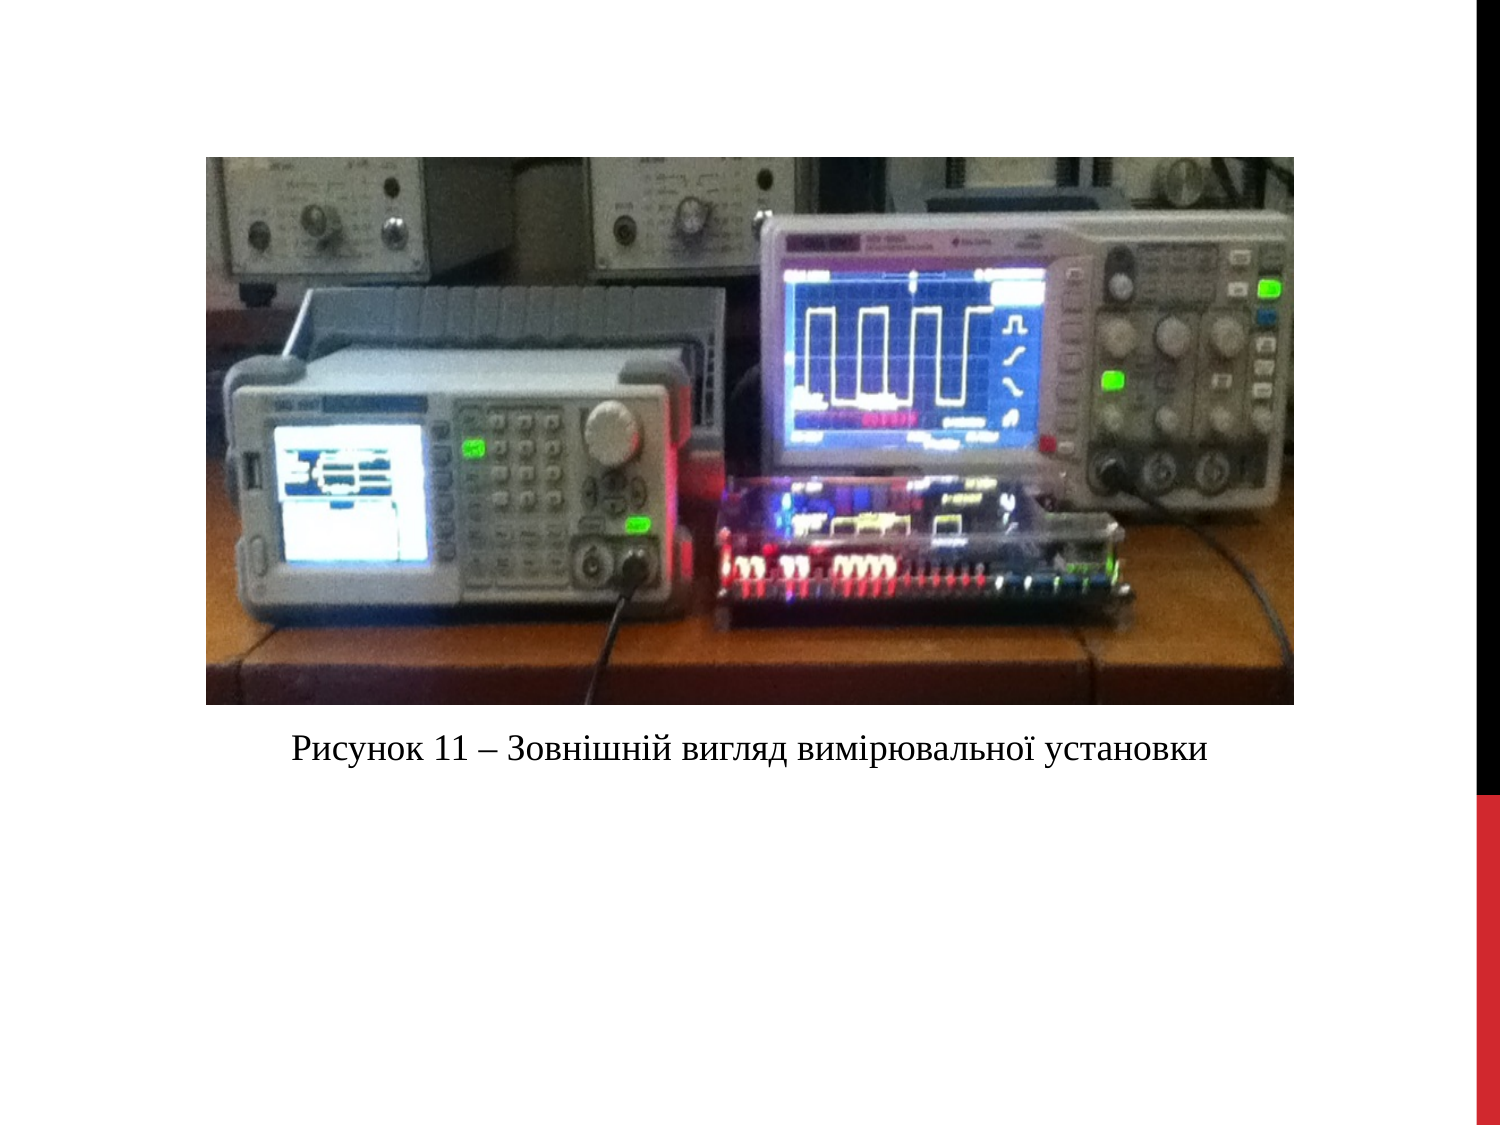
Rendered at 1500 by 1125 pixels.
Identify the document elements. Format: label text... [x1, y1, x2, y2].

text_box Рисунок 11 – Зовнішній вигляд вимірювальної установки [171, 715, 1329, 776]
picture [206, 157, 1294, 705]
